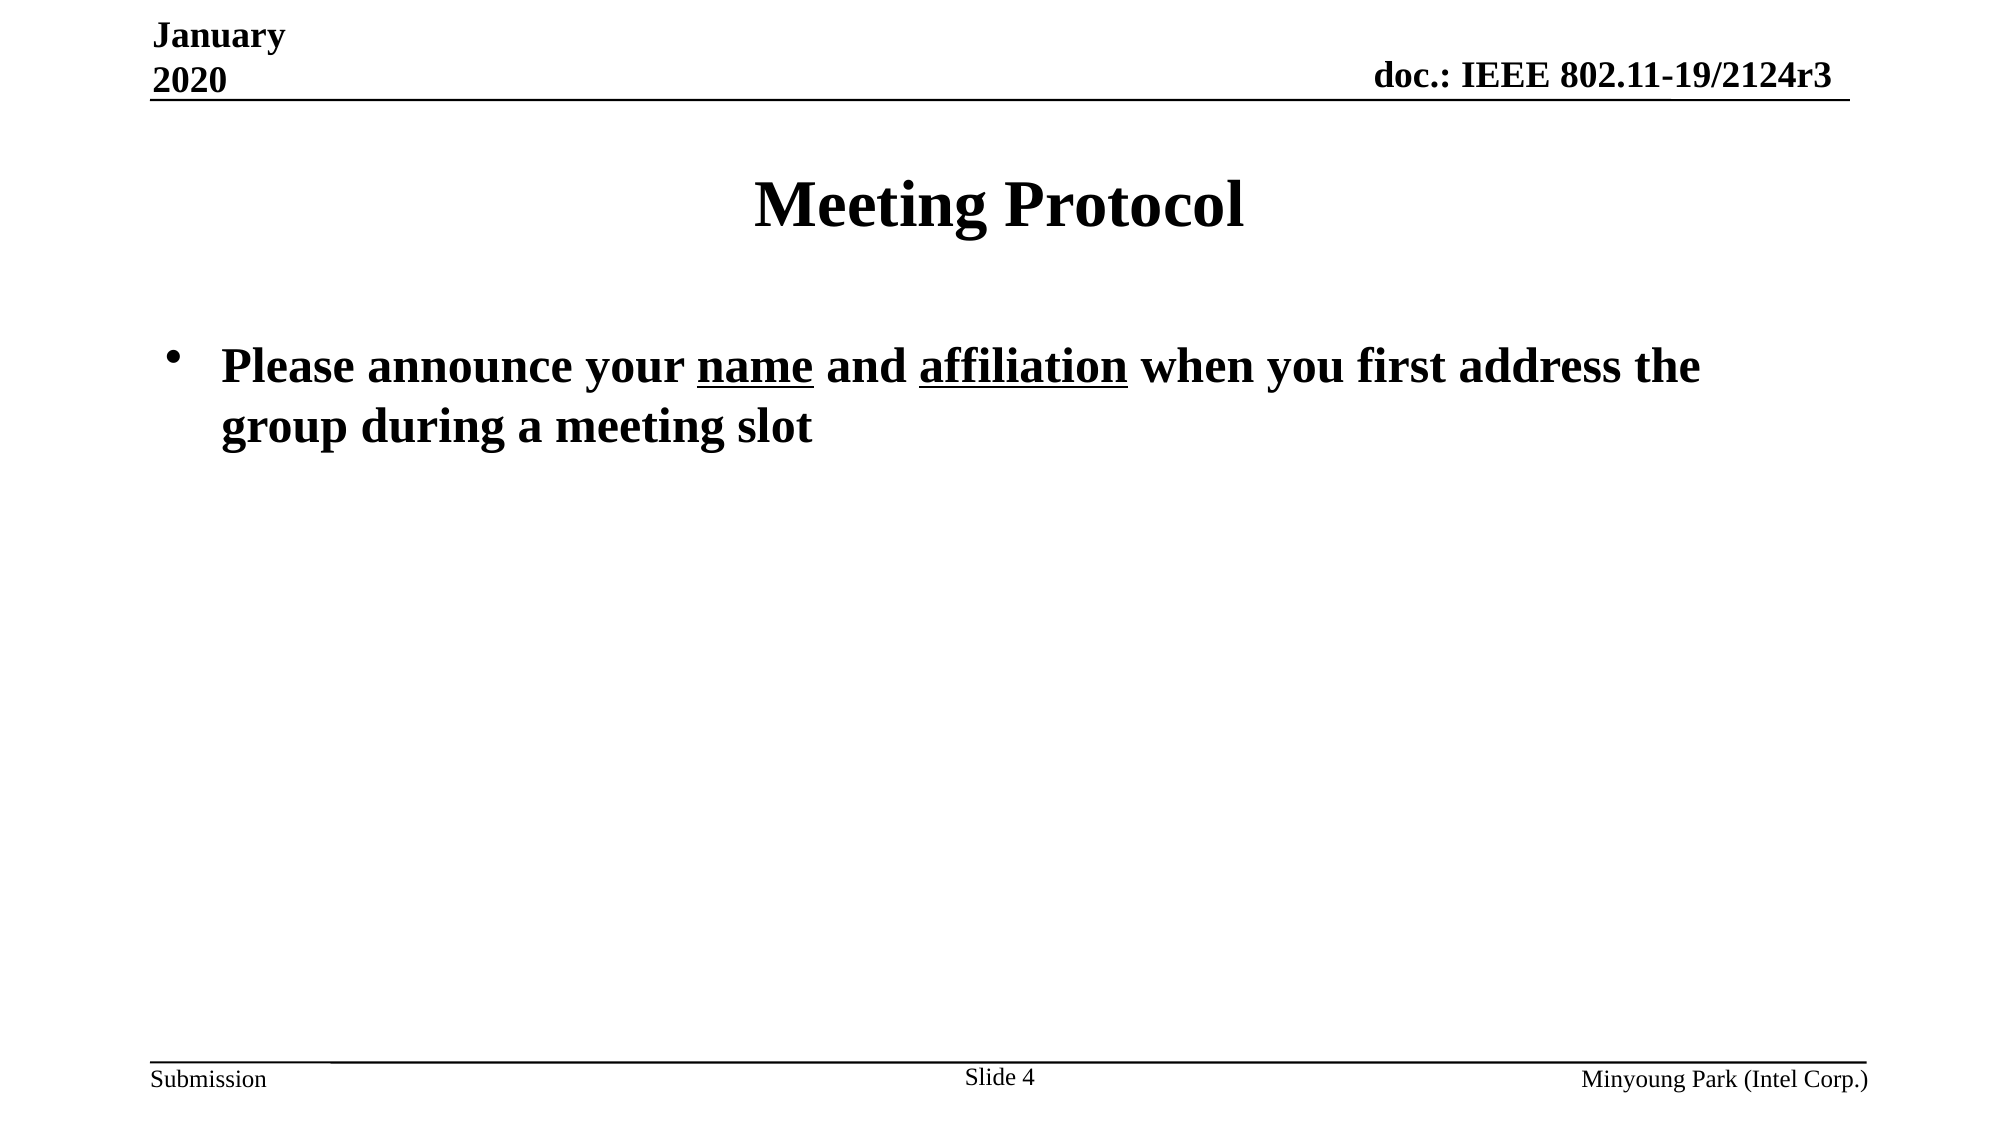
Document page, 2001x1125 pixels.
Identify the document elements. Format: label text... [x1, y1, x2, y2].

list Please announce your name and affiliation when you first address the group during a meeting slot [150, 324, 1850, 1000]
footer Minyoung Park (Intel Corp.) [1266, 1061, 1869, 1093]
slide_number Slide 4 [964, 1059, 1036, 1091]
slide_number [152, 54, 347, 101]
title Meeting Protocol [150, 112, 1850, 288]
